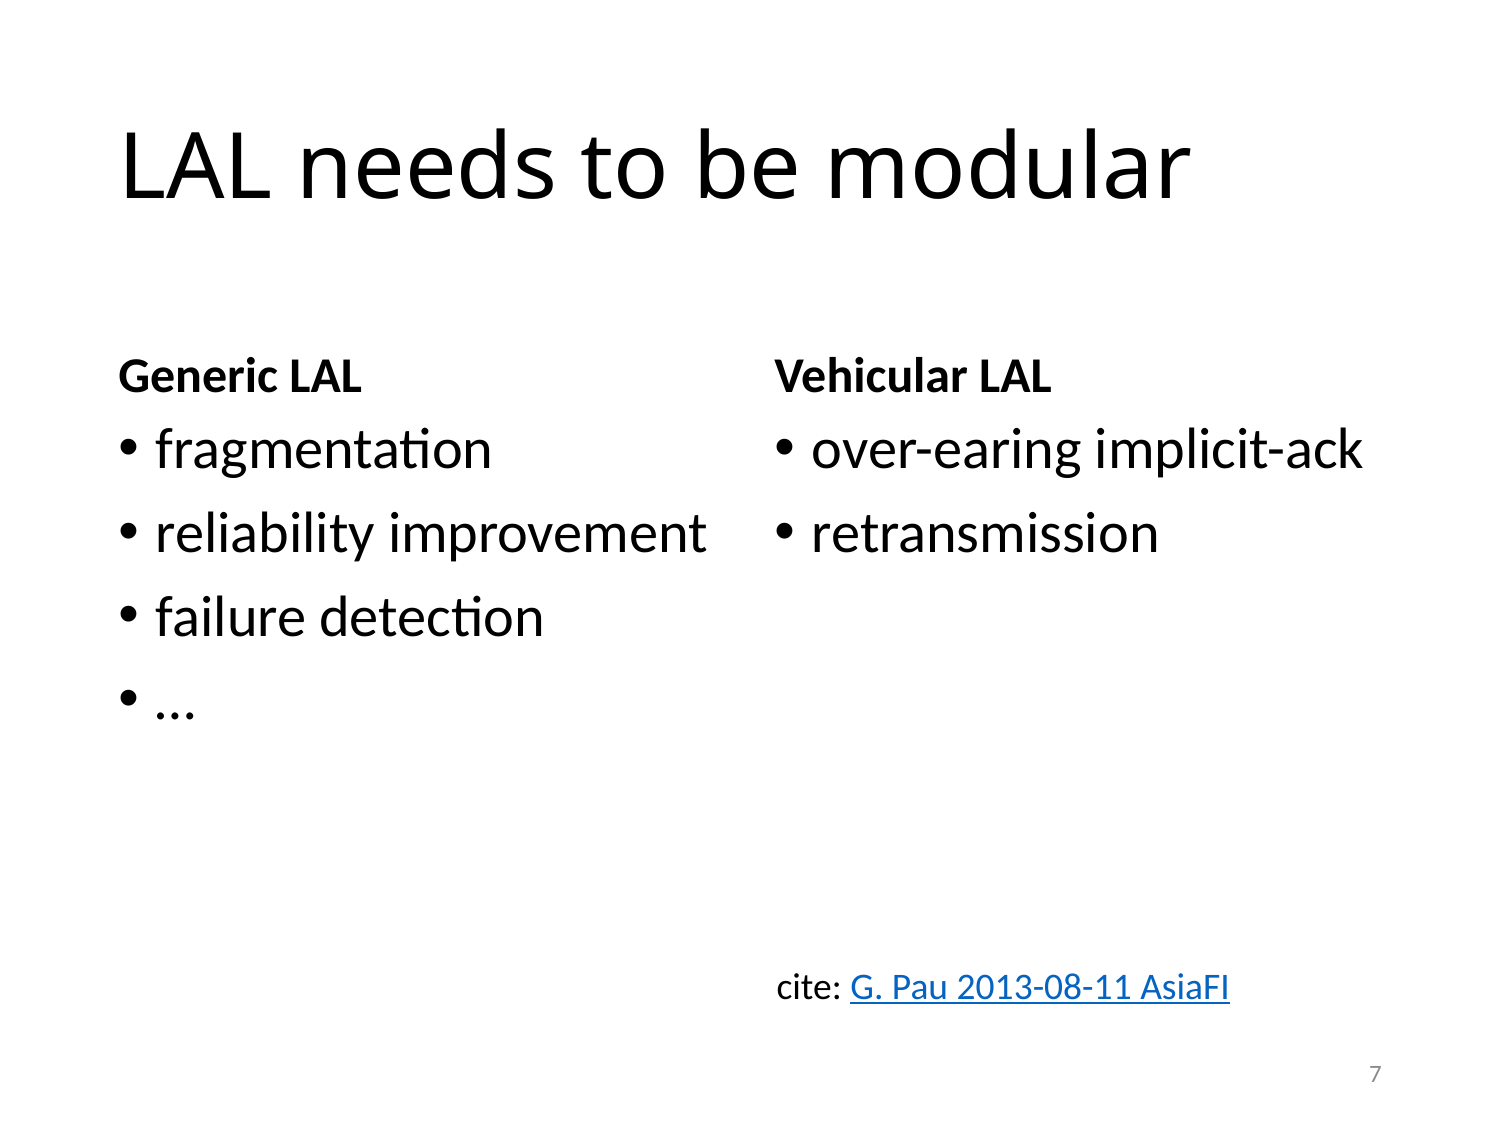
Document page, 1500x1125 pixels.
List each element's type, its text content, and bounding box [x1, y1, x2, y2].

list Vehicular LAL [759, 275, 1398, 410]
slide_number 7 [1059, 1042, 1397, 1103]
list Generic LAL [103, 275, 738, 410]
list over-earing implicit-ack retransmission [759, 410, 1398, 1016]
list fragmentation reliability improvement failure detection … [103, 410, 738, 1016]
text_box cite: G. Pau 2013-08-11 AsiaFI [761, 954, 1246, 1015]
title LAL needs to be modular [103, 59, 1398, 278]
